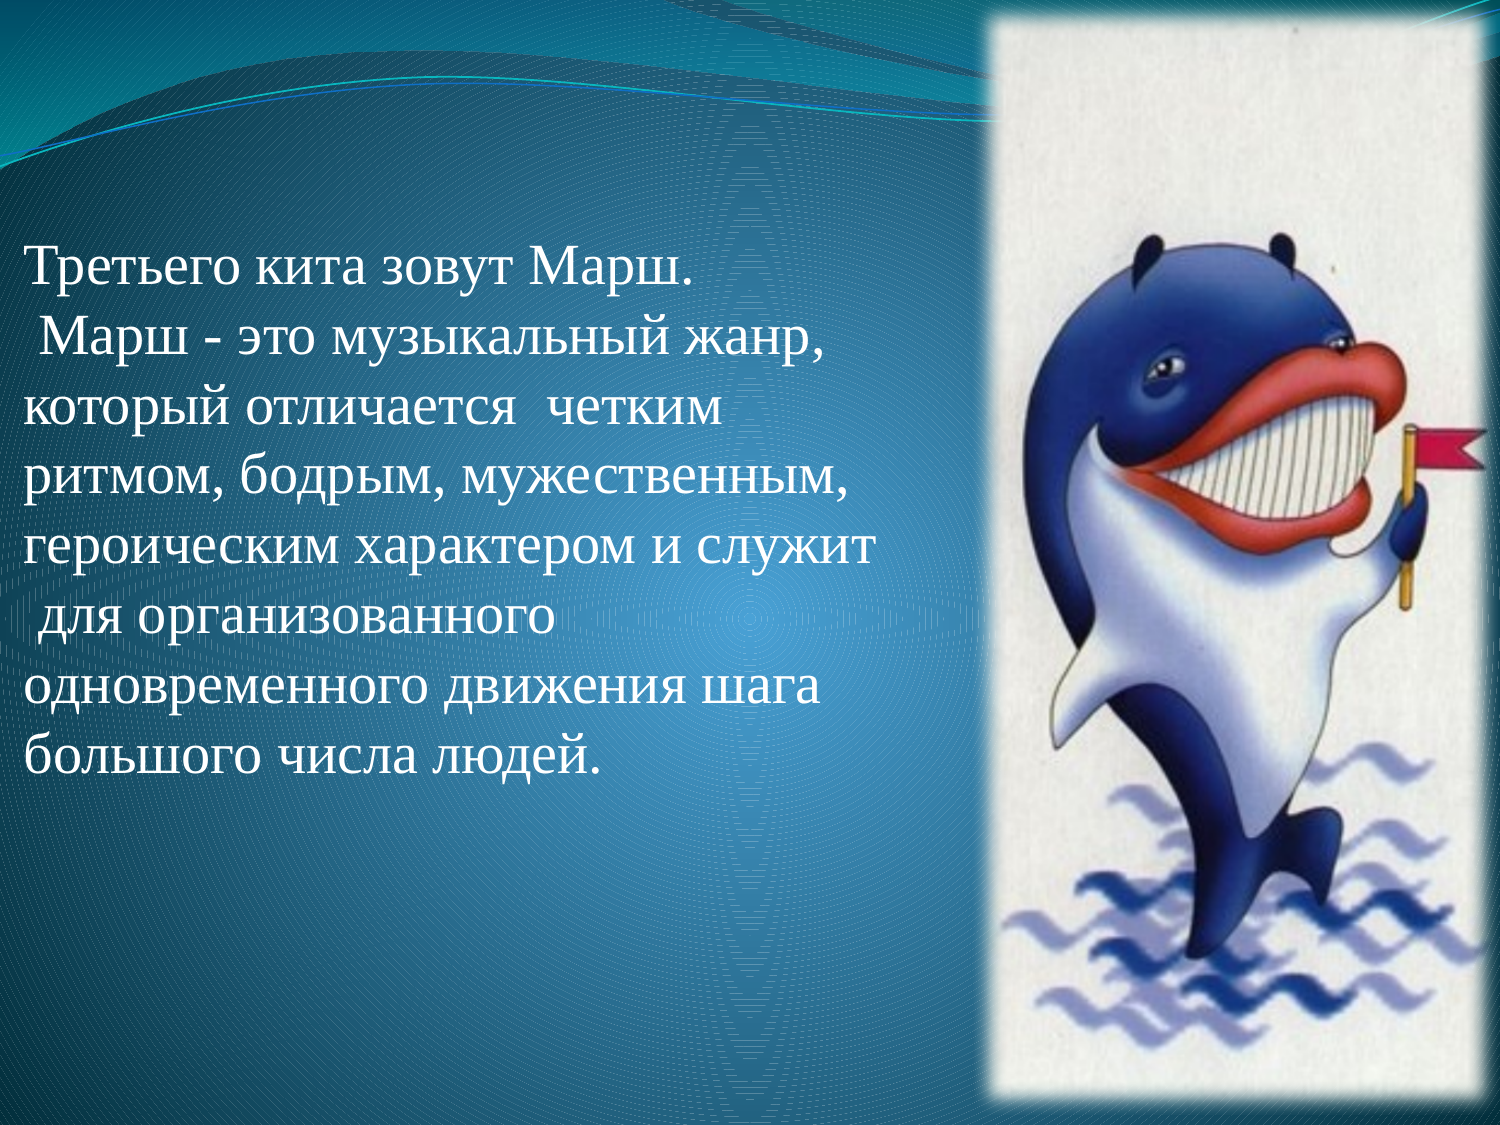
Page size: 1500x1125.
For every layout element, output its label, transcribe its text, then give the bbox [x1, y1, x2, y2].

picture [972, 0, 1500, 1116]
title Третьего кита зовут Марш. Марш - это музыкальный жанр, который отличается четким ритмом, бодрым, мужественным, героическим характером и служит для организованного одновременного движения шага большого числа людей. [23, 199, 903, 786]
